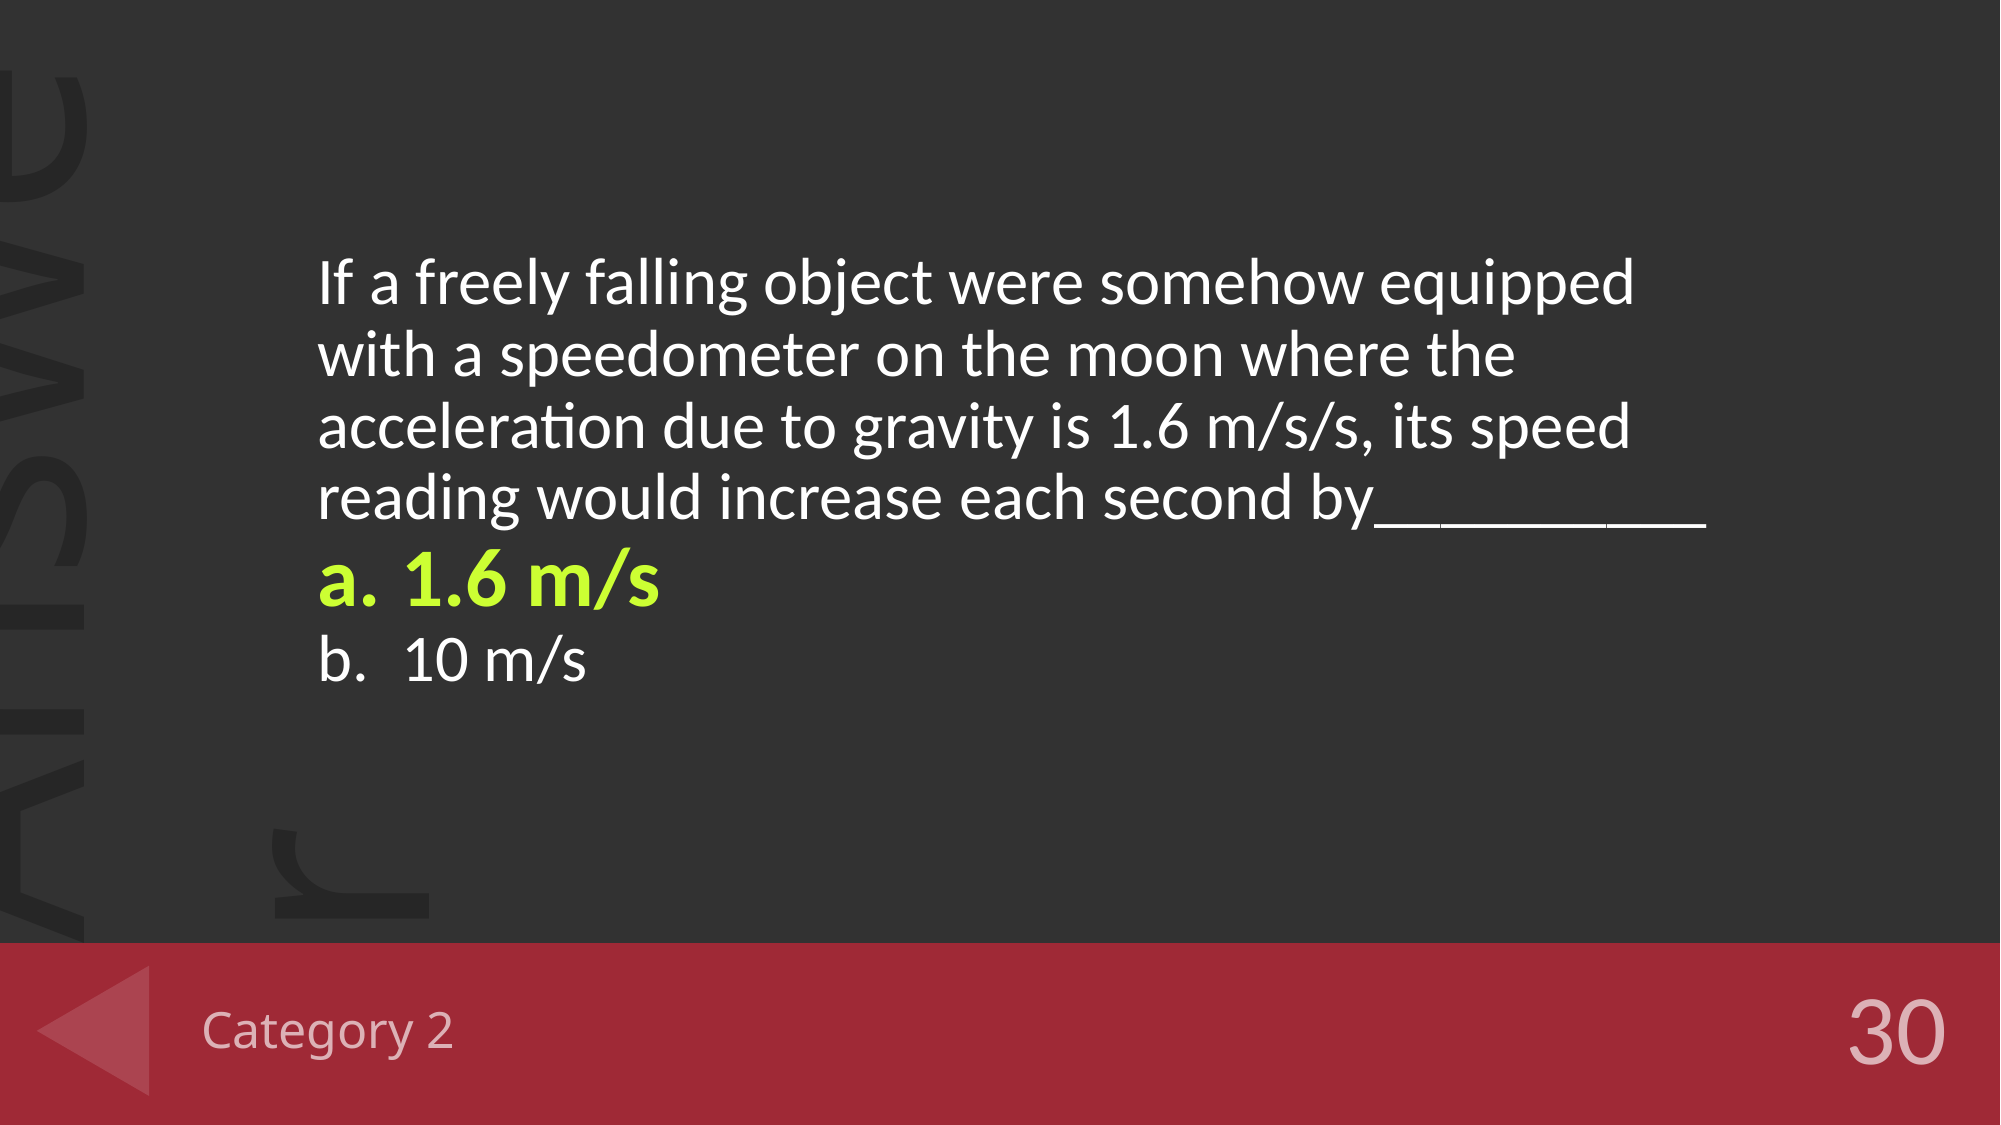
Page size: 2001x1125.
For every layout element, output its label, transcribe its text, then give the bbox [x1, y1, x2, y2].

list 30 [1494, 967, 1963, 1097]
title Category 2 [185, 967, 1494, 1097]
list If a freely falling object were somehow equipped with a speedometer on the moon where the acceleration due to gravity is 1.6 m/s/s, its speed reading would increase each second by__________ 1.6 m/s 10 m/s [302, 307, 1760, 636]
